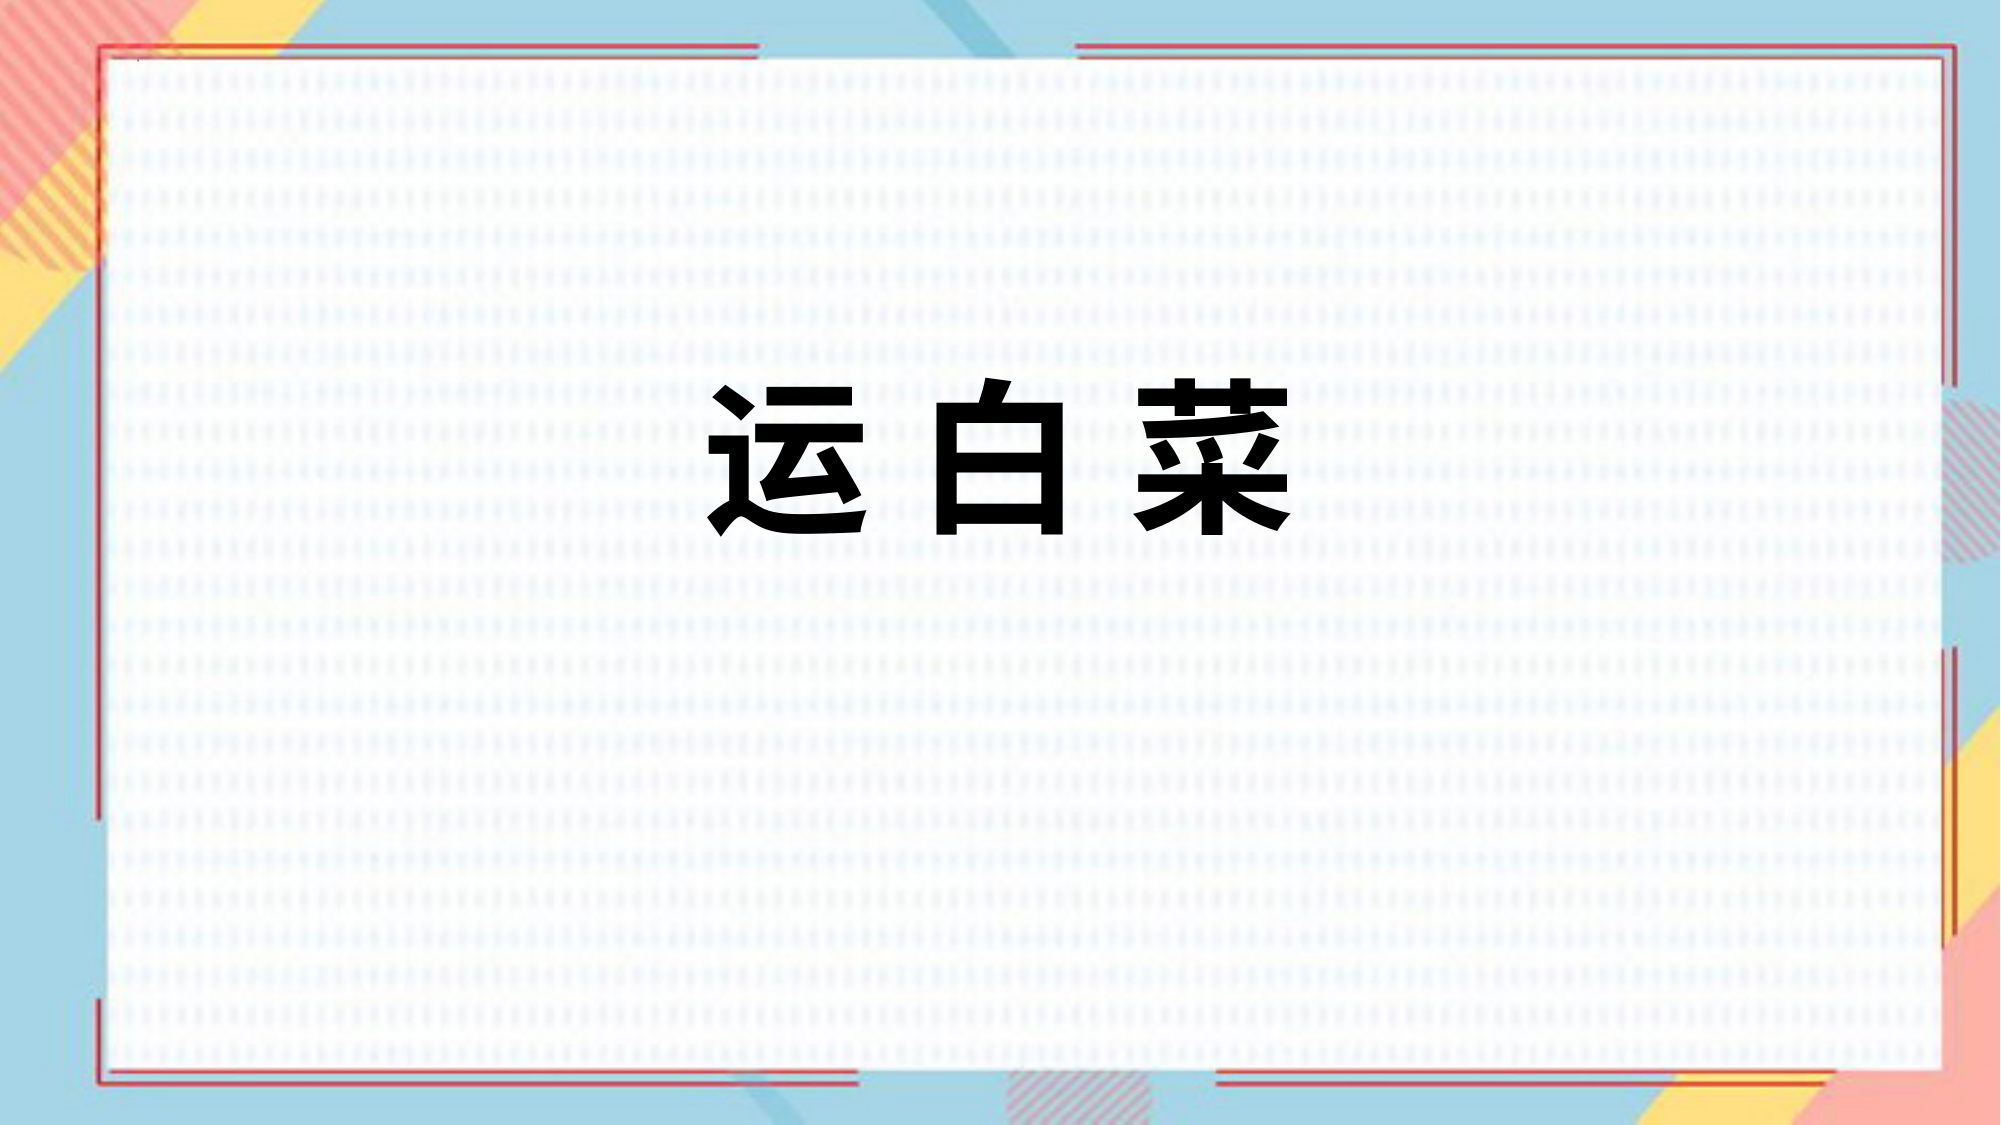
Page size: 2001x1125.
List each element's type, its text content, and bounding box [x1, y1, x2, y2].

text_box 运 白 菜 [0, 346, 2000, 562]
picture [0, 0, 2001, 1125]
